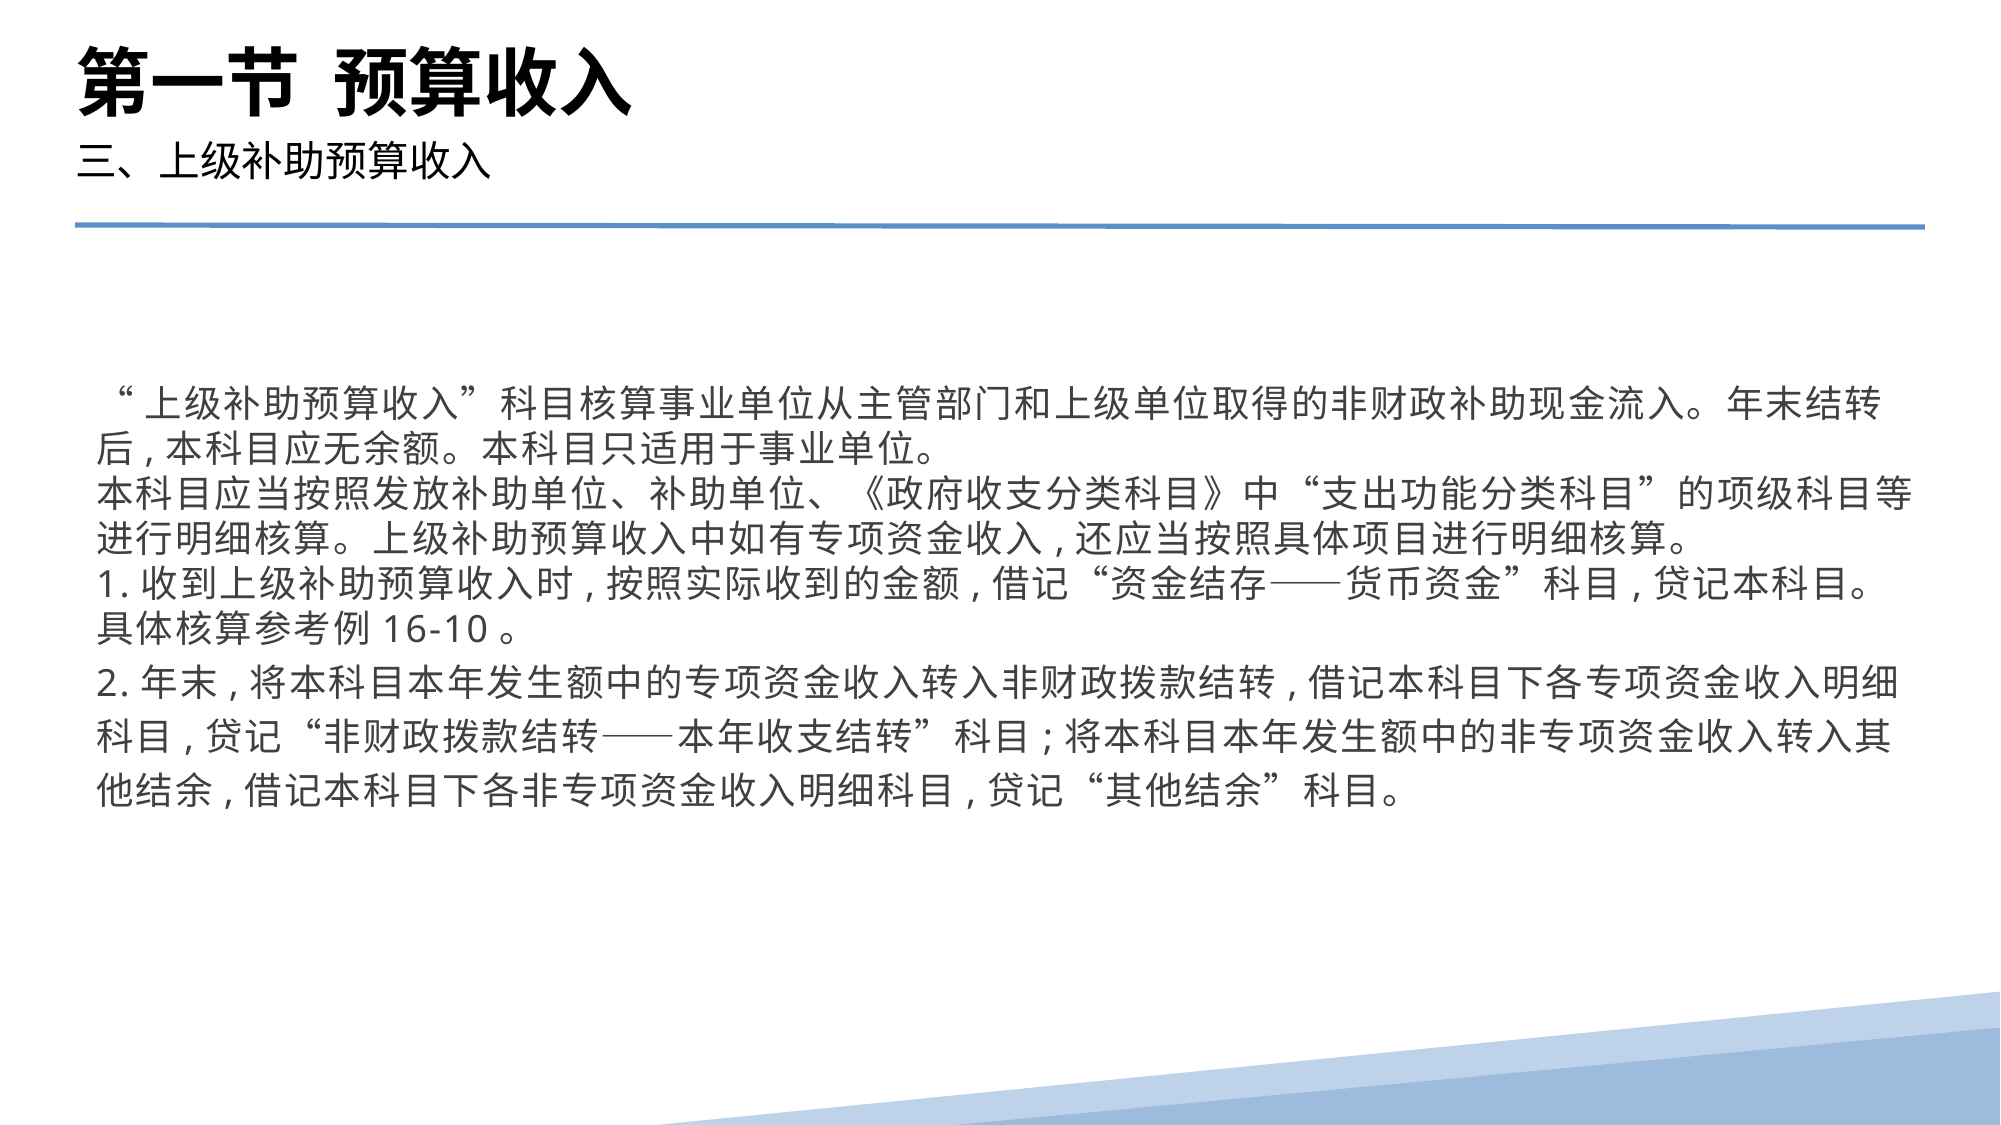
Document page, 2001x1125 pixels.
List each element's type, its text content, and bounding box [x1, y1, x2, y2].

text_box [74, 224, 1925, 228]
text_box 第一节 预算收入 [75, 24, 1925, 124]
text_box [656, 991, 2000, 1125]
text_box “上级补助预算收入”科目核算事业单位从主管部门和上级单位取得的非财政补助现金流入。年末结转后,本科目应无余额。本科目只适用于事业单位。 本科目应当按照发放补助单位、补助单位、《政府收支分类科目》中“支出功能分类科目”的项级科目等进行明细核算。上级补助预算收入中如有专项资金收入,还应当按照具体项目进行明细核算。 1.收到上级补助预算收入时,按照实际收到的金额,借记“资金结存——货币资金”科目,贷记本科目。具体核算参考例16-10。 2.年末,将本科目本年发生额中的专项资金收入转入非财政拨款结转,借记本科目下各专项资金收入明细科目,贷记“非财政拨款结转——本年收支结转”科目;将本科目本年发生额中的非专项资金收入转入其他结余,借记本科目下各非专项资金收入明细科目,贷记“其他结余”科目。 [85, 248, 1936, 943]
text_box 三、上级补助预算收入 [75, 124, 1925, 200]
